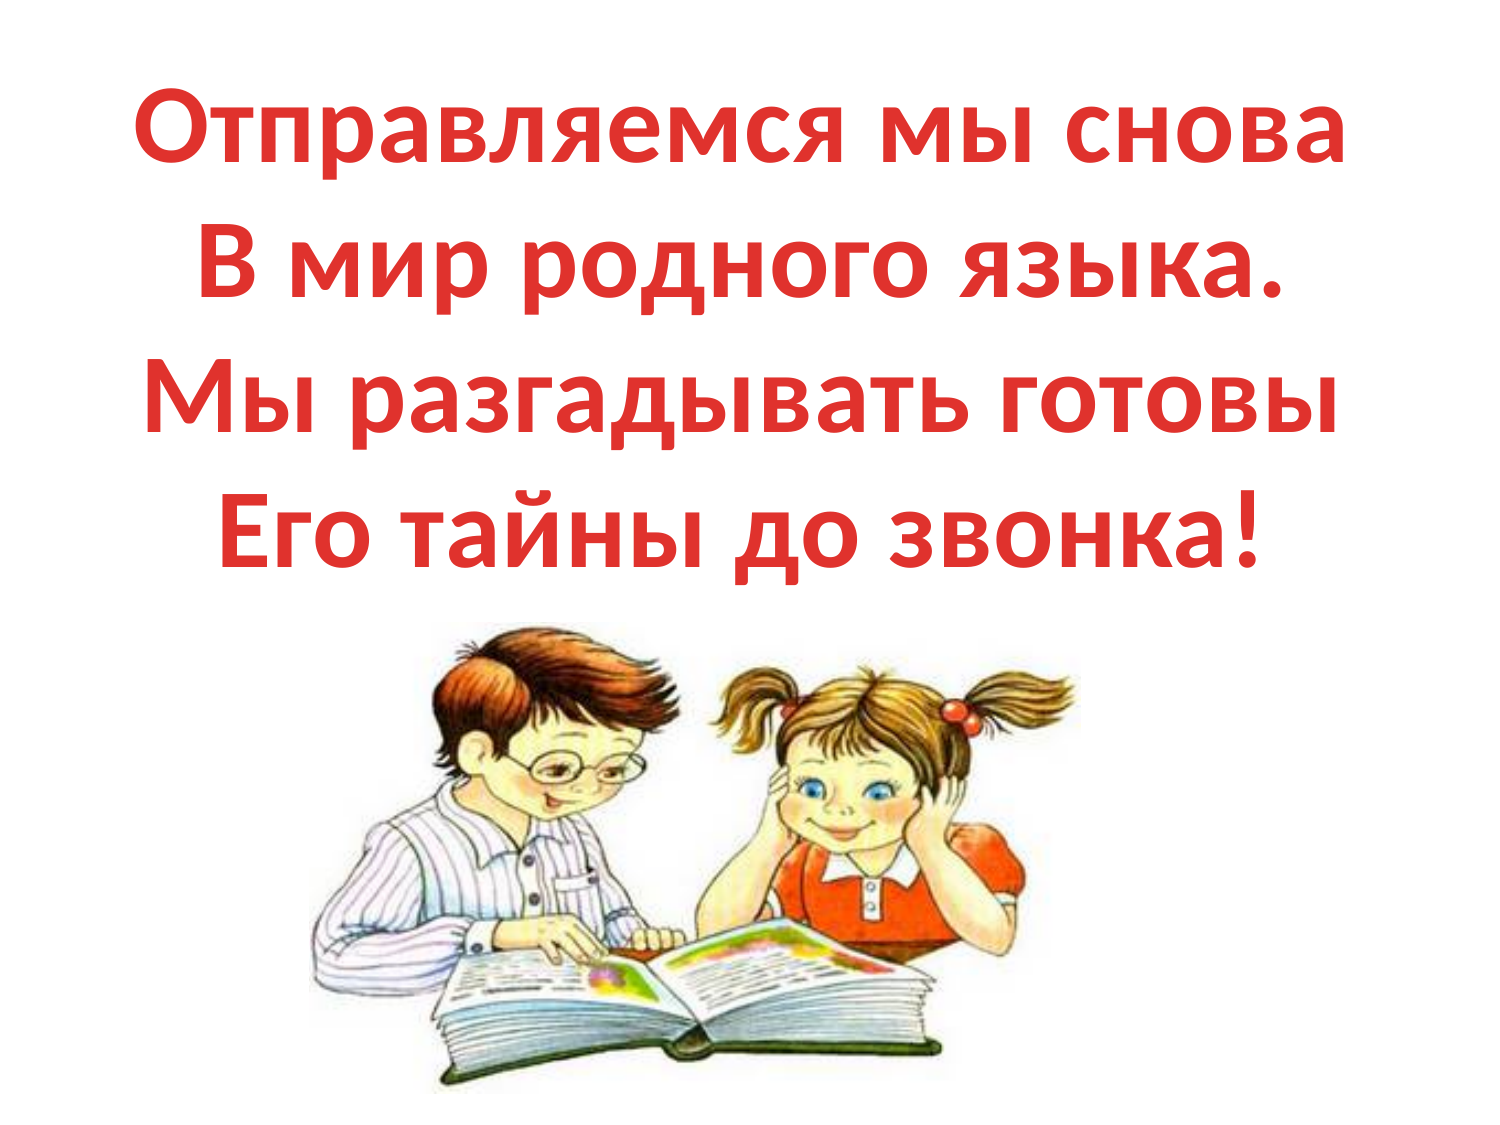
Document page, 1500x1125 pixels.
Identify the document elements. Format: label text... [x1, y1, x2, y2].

picture [308, 622, 1081, 1095]
text_box Отправляемся мы снова В мир родного языка. Мы разгадывать готовы Его тайны до звонка! [118, 42, 1367, 598]
